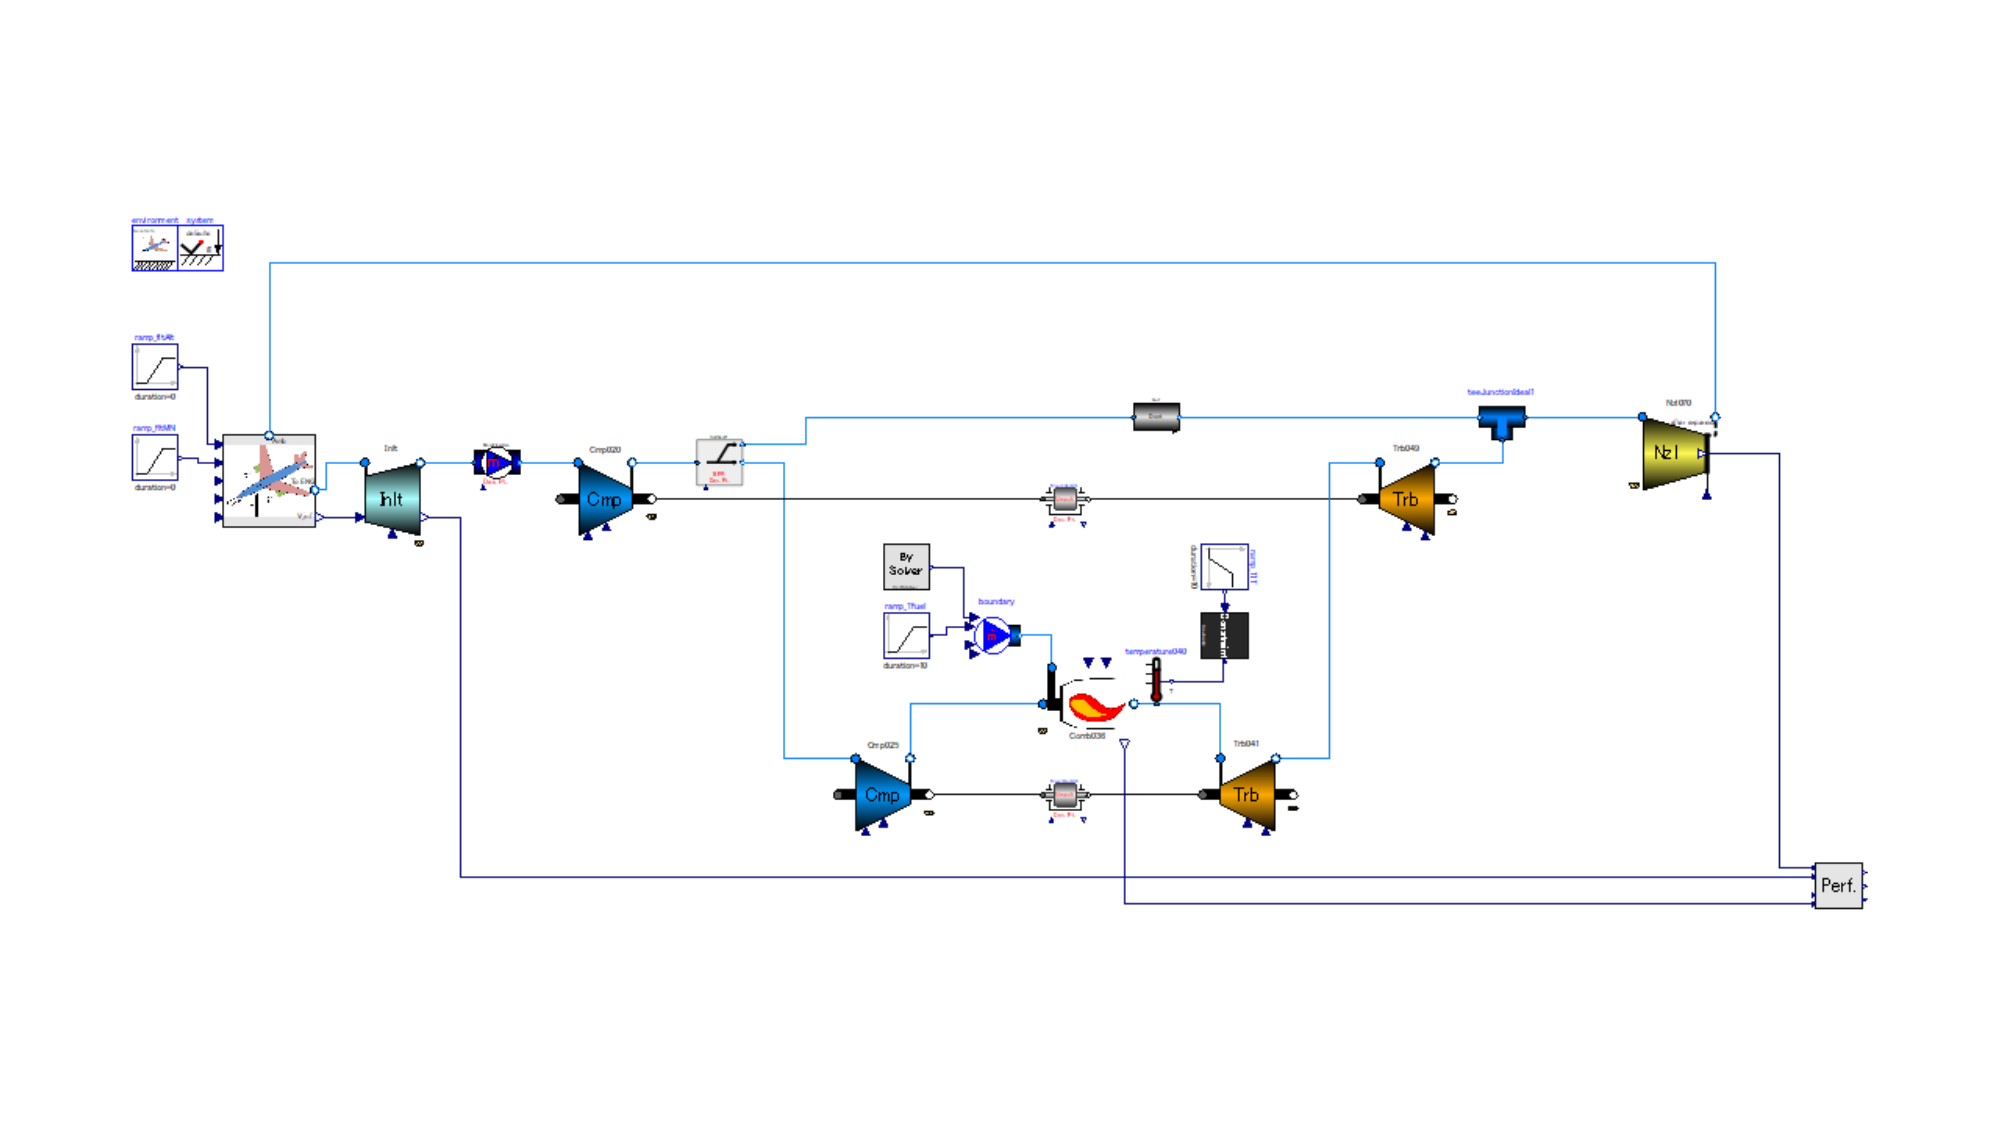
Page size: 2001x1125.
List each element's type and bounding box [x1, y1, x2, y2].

picture [121, 203, 1879, 922]
